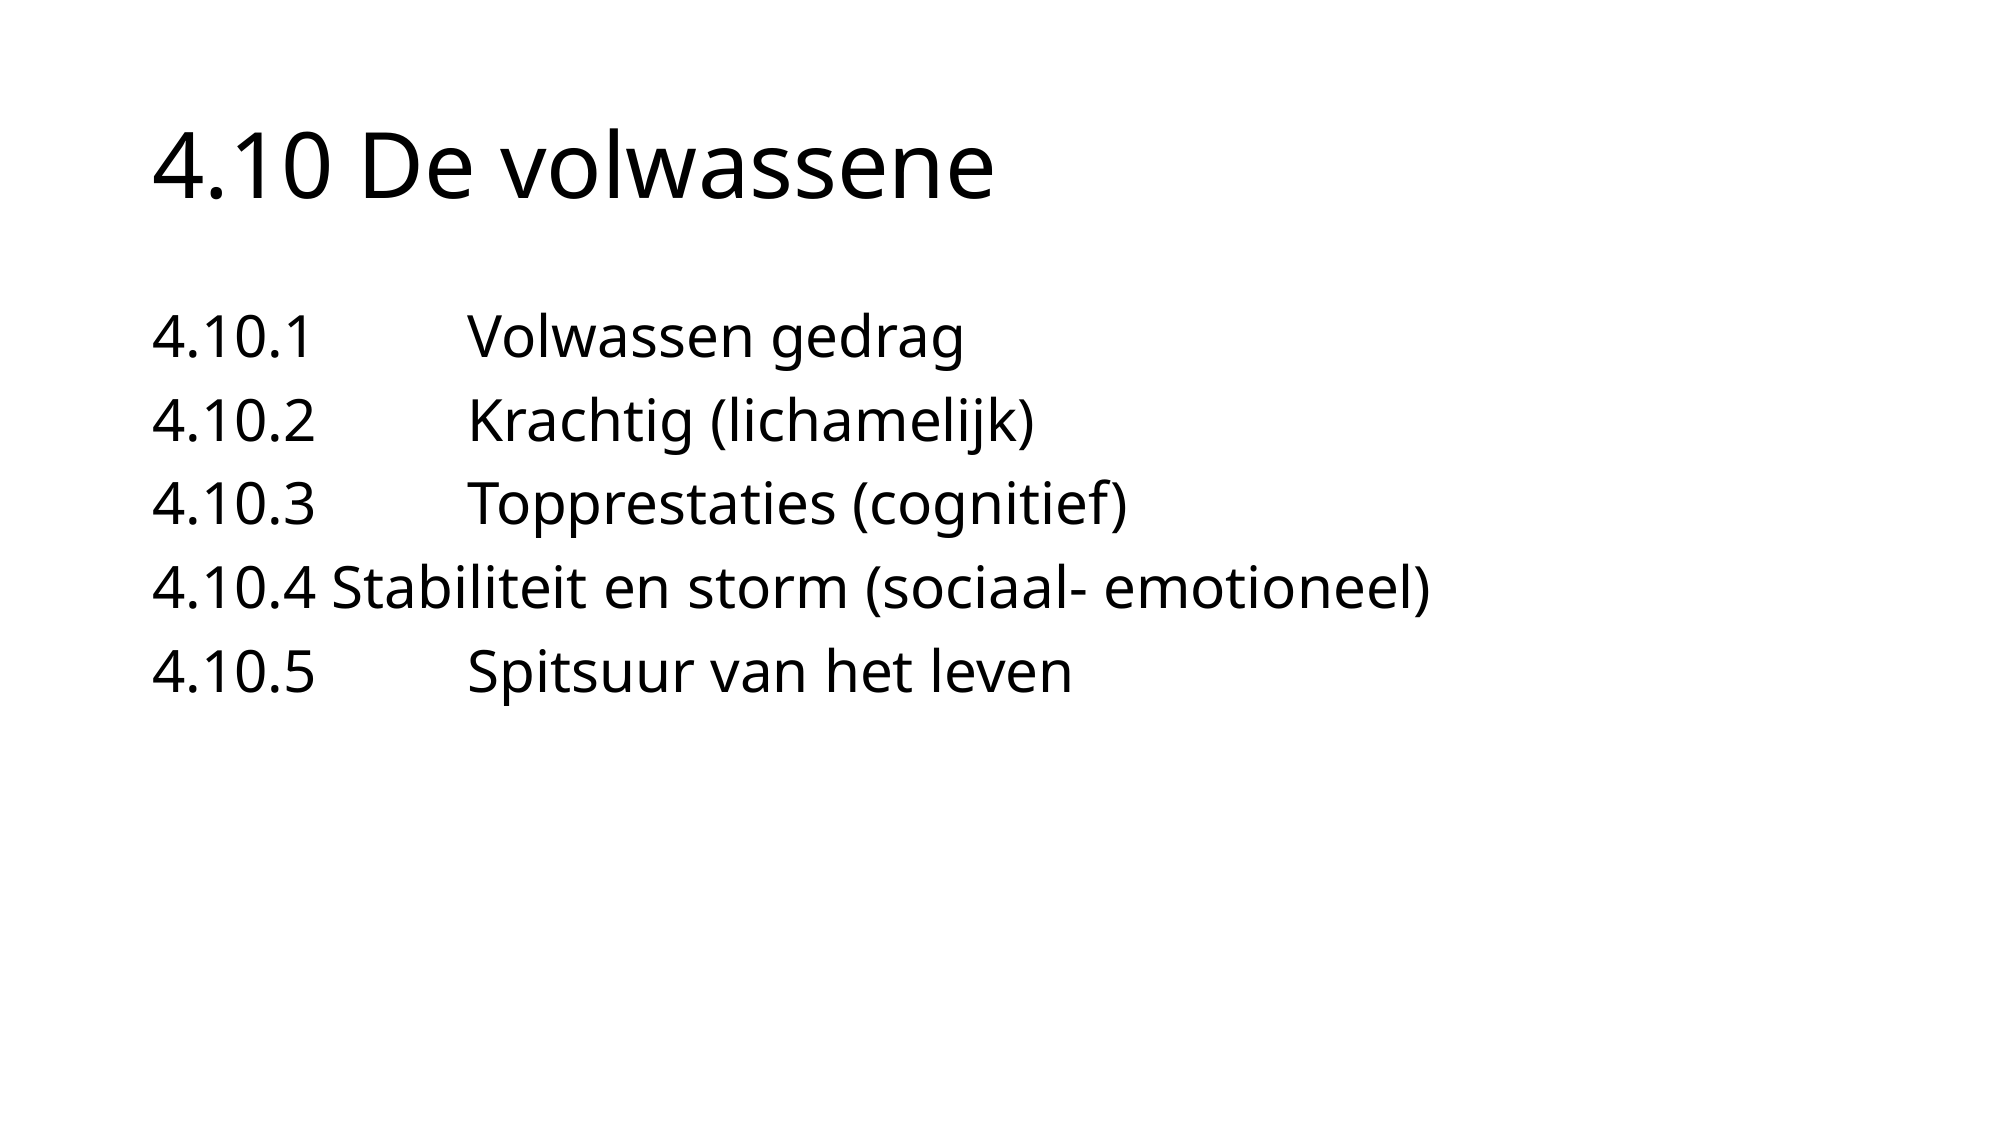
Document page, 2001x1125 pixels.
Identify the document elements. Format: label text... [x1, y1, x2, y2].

list 4.10.1 Volwassen gedrag 4.10.2 Krachtig (lichamelijk) 4.10.3 Topprestaties (cognitief) 4.10.4 Stabiliteit en storm (sociaal- emotioneel) 4.10.5 Spitsuur van het leven [137, 299, 1863, 1014]
title 4.10 De volwassene [137, 59, 1863, 278]
